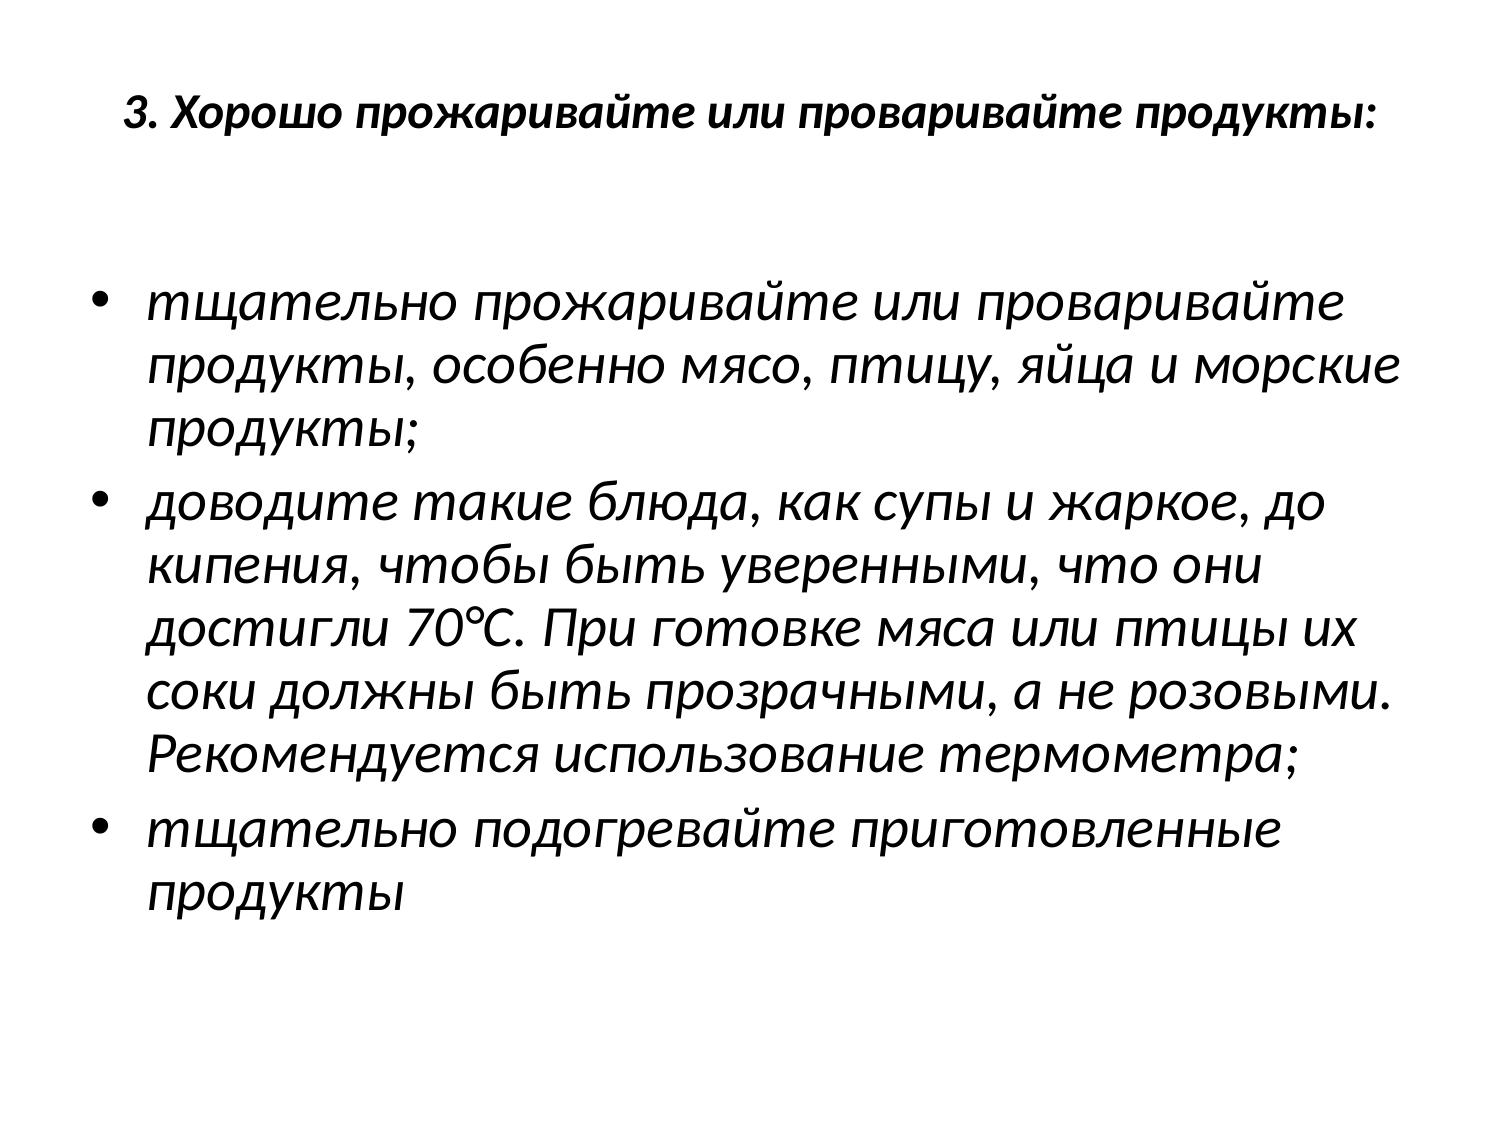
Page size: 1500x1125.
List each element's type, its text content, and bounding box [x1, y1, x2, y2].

list тщательно прожаривайте или проваривайте продукты, особенно мясо, птицу, яйца и морские продукты; доводите такие блюда, как супы и жаркое, до кипения, чтобы быть уверенными, что они достигли 70°С. При готовке мяса или птицы их соки должны быть прозрачными, а не розовыми. Рекомендуется использование термометра; тщательно подогревайте приготовленные продукты [75, 262, 1425, 1005]
title 3. Хорошо прожаривайте или проваривайте продукты: [75, 45, 1425, 233]
